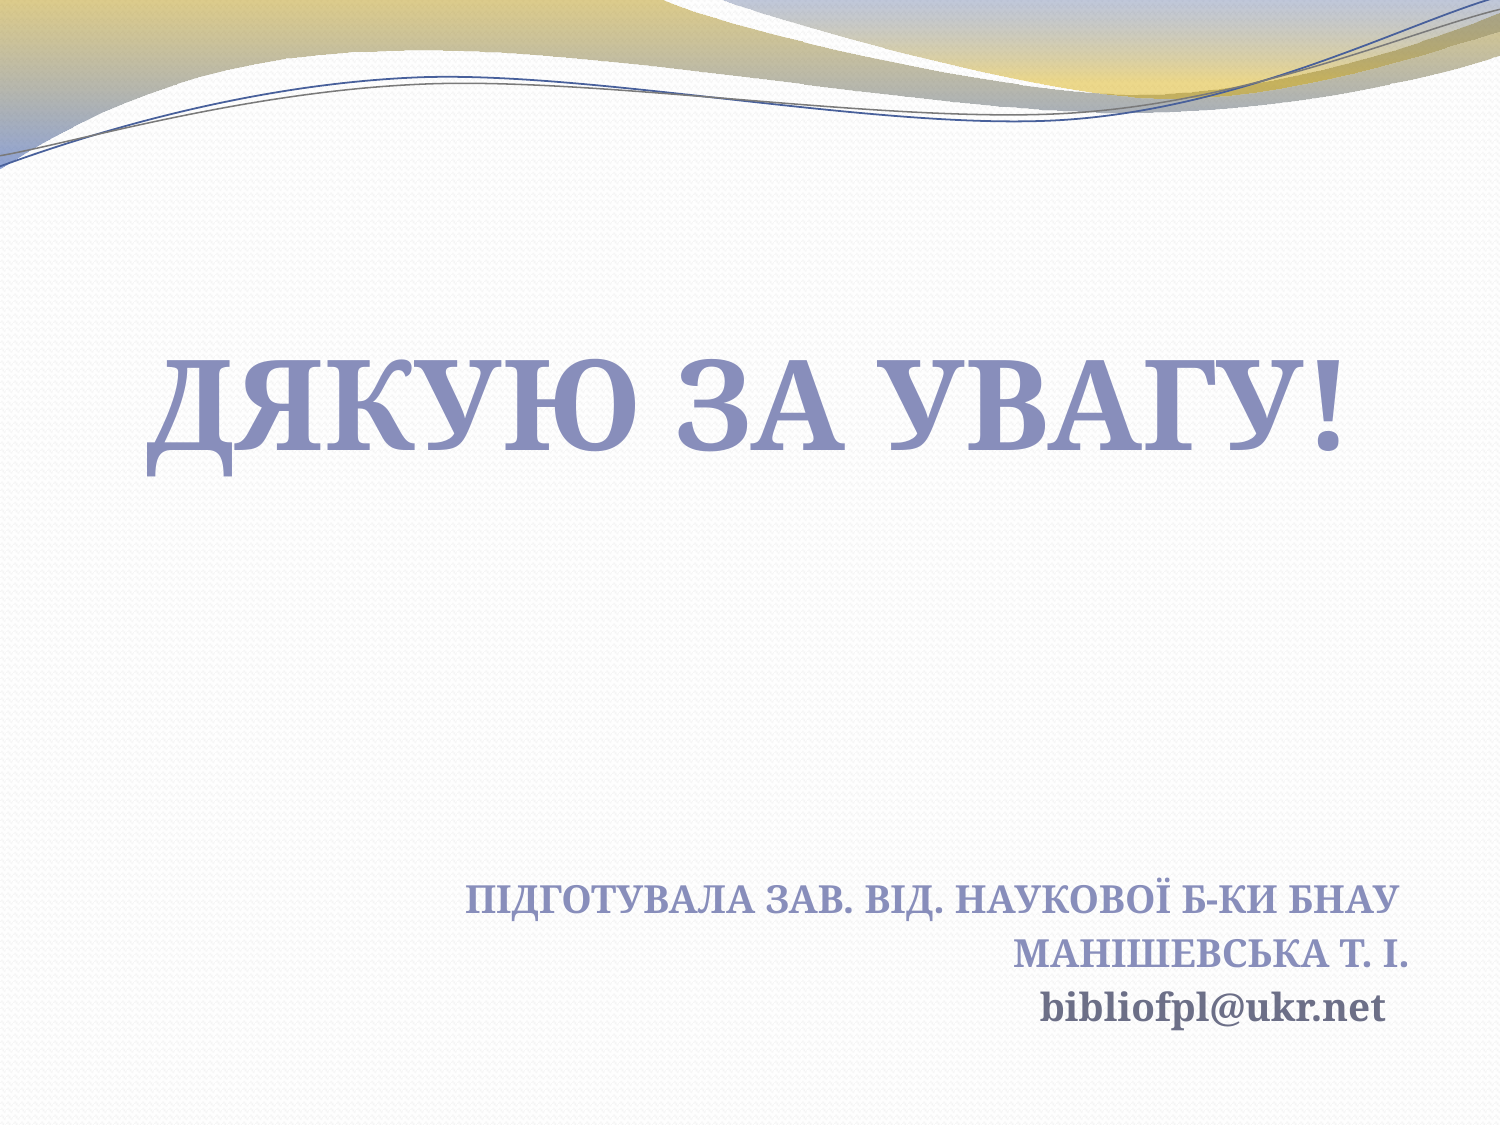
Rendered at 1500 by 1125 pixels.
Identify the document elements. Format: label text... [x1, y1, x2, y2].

list Дякую за увагу! Підготувала зав. від. Наукової б-ки БНАУ Манішевська Т. І. bibliofpl@ukr.net [75, 317, 1425, 1083]
